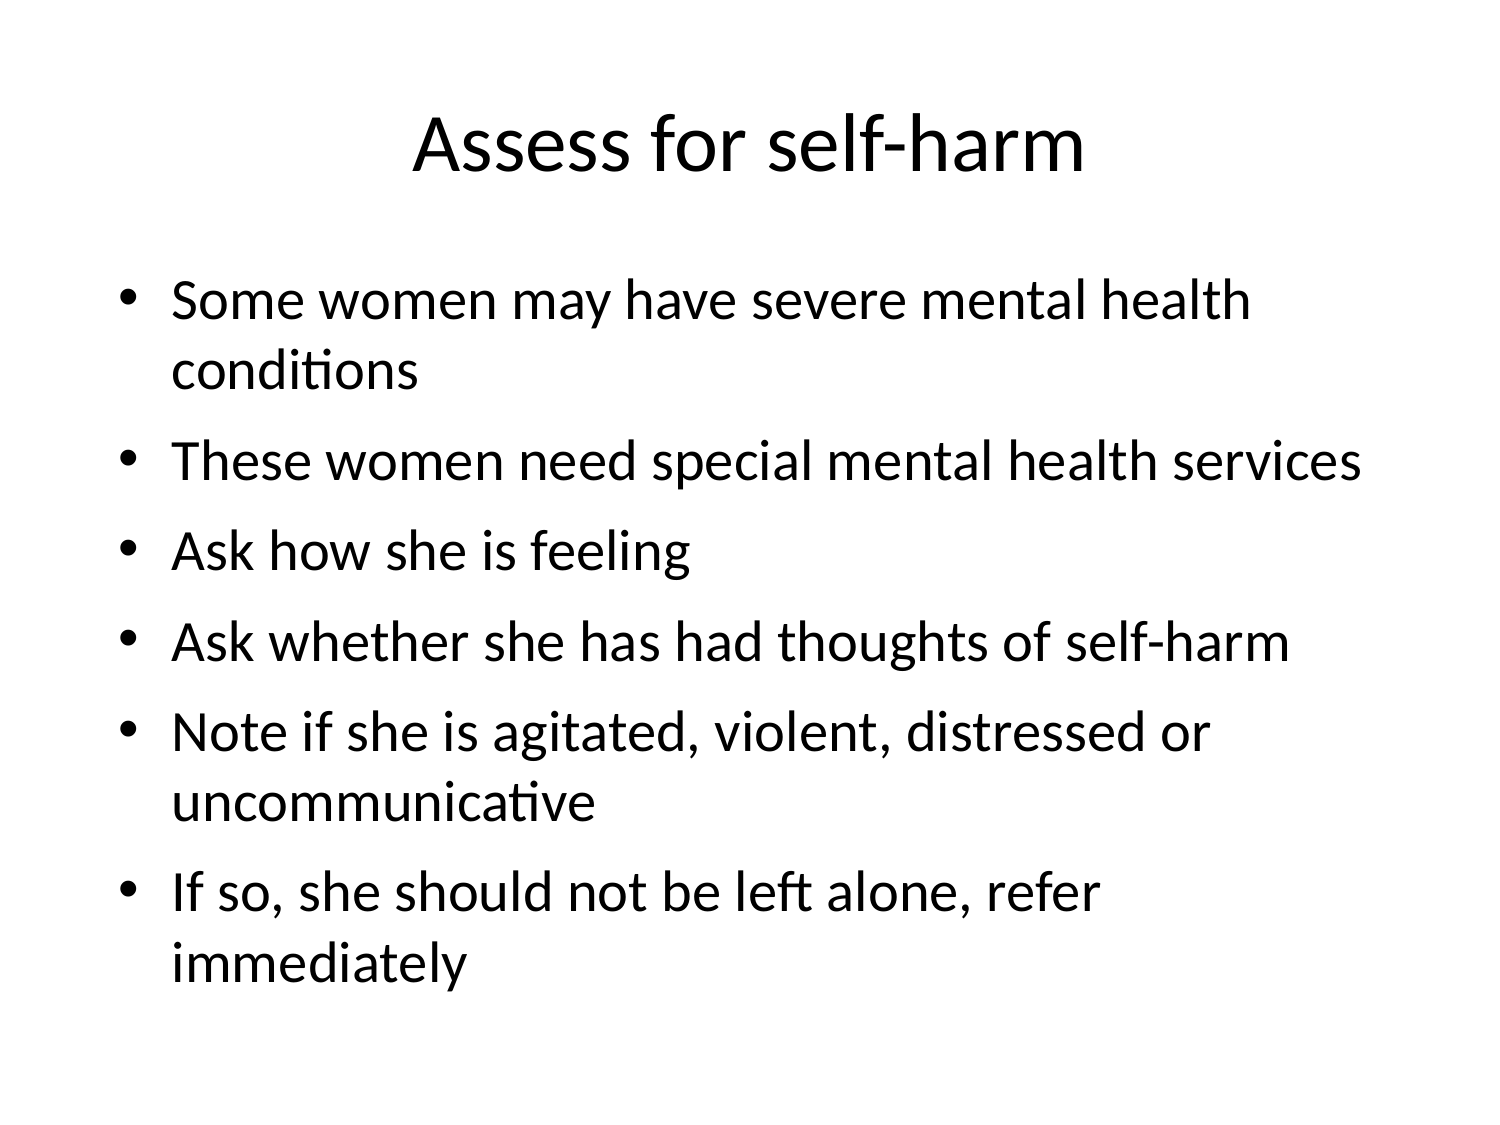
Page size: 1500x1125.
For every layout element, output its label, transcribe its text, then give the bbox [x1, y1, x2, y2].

title Assess for self-harm [103, 59, 1397, 217]
list Some women may have severe mental health conditions These women need special mental health services Ask how she is feeling Ask whether she has had thoughts of self-harm Note if she is agitated, violent, distressed or uncommunicative If so, she should not be left alone, refer immediately [103, 253, 1397, 1014]
